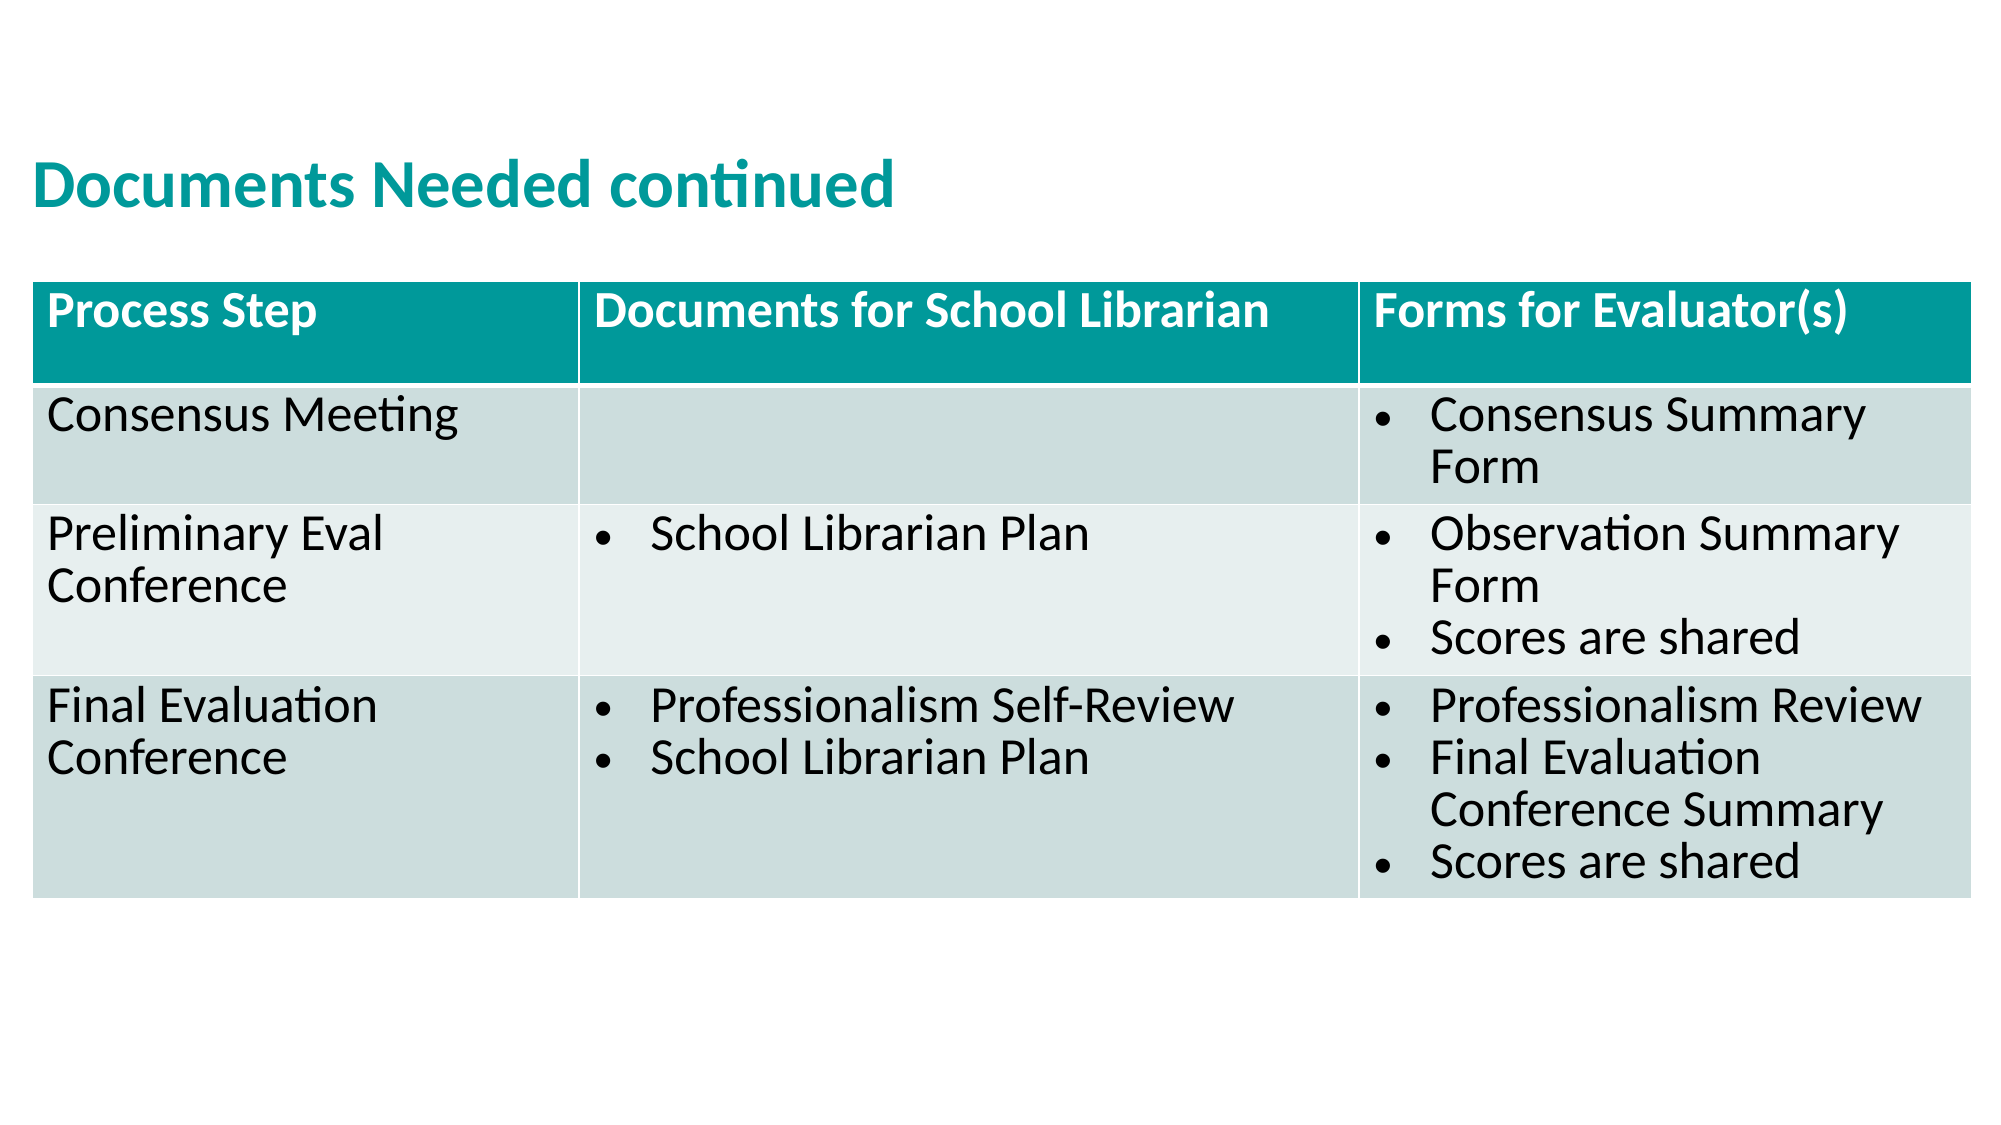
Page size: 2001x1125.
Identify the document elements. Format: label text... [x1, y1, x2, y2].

table_header Forms for Evaluator(s) [1360, 282, 1971, 383]
table_cell Observation Summary Form Scores are shared [1360, 505, 1971, 675]
table_cell Consensus Summary Form [1360, 388, 1971, 504]
table_cell Consensus Meeting [33, 388, 578, 504]
table_cell Preliminary Eval Conference [33, 505, 578, 675]
table_cell [580, 388, 1358, 504]
table_header Process Step [33, 282, 578, 383]
table_cell Final Evaluation Conference [33, 676, 578, 898]
table_cell Professionalism Review Final Evaluation Conference Summary Scores are shared [1360, 676, 1971, 898]
title Documents Needed continued [32, 137, 1263, 222]
table_header Documents for School Librarian [580, 282, 1358, 383]
table_cell School Librarian Plan [580, 505, 1358, 675]
table_cell Professionalism Self-Review School Librarian Plan [580, 676, 1358, 898]
